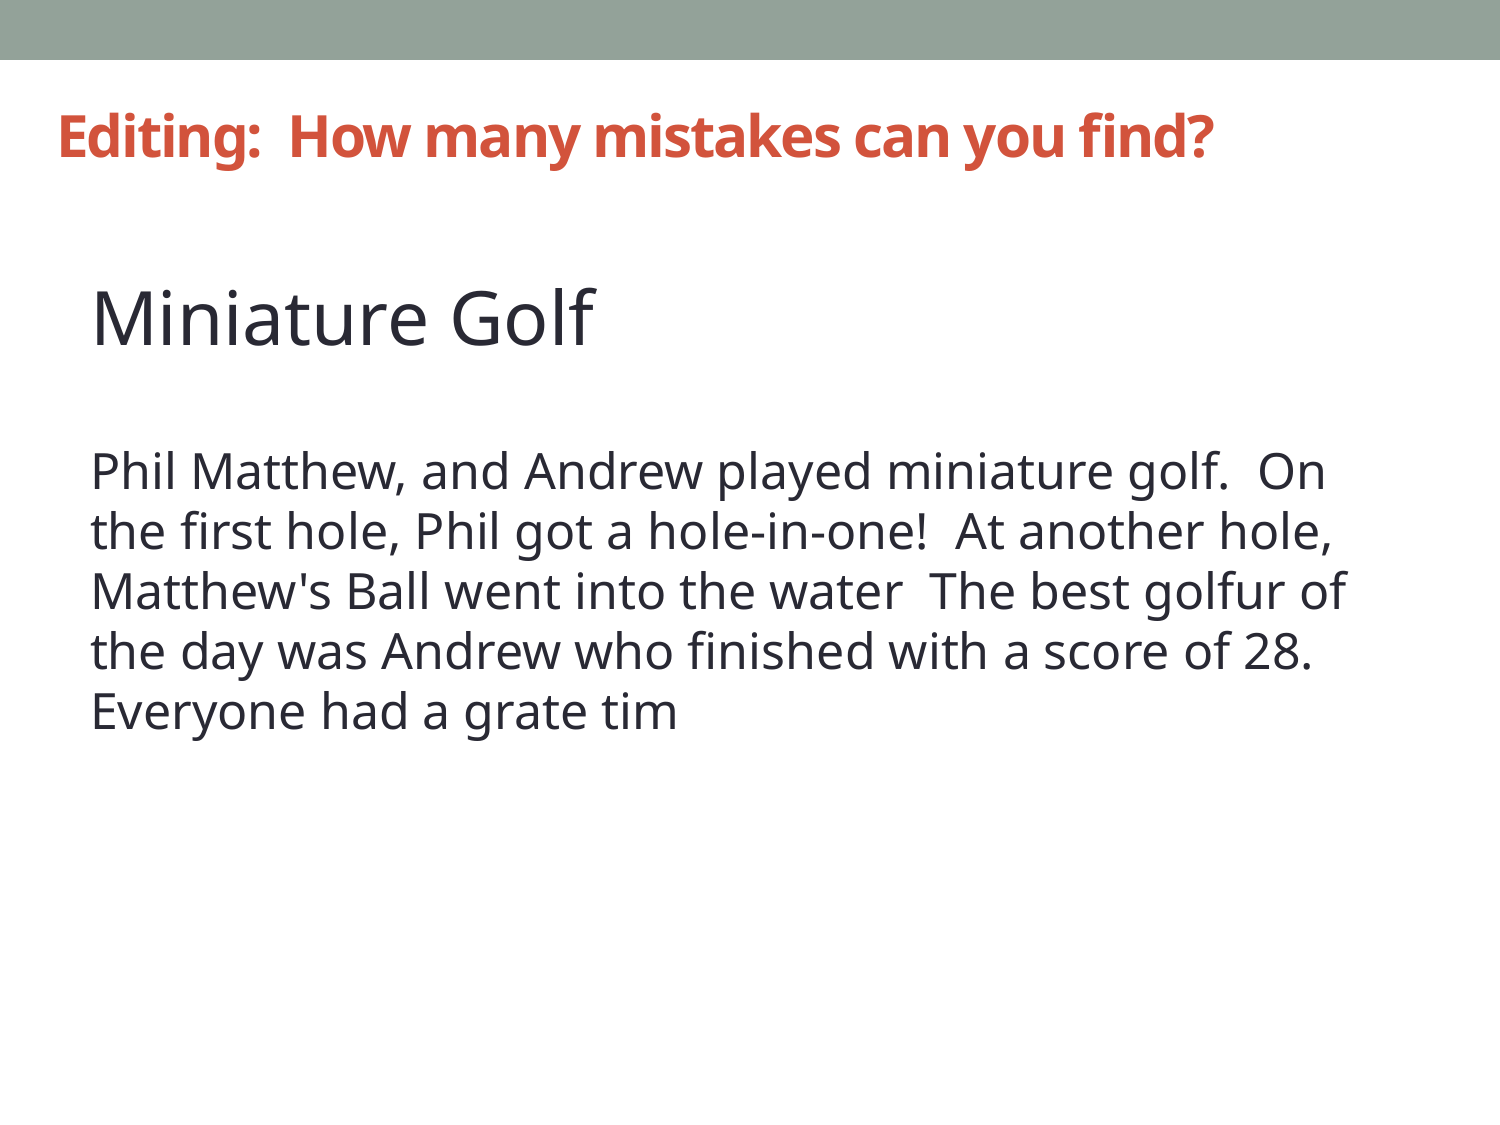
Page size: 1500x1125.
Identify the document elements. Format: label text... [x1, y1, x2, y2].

list Miniature Golf Phil Matthew, and Andrew played miniature golf. On the first hole, Phil got a hole-in-one! At another hole, Matthew's Ball went into the water The best golfur of the day was Andrew who finished with a score of 28. Everyone had a grate tim [75, 262, 1425, 1063]
title Editing: How many mistakes can you find? [41, 87, 1471, 250]
